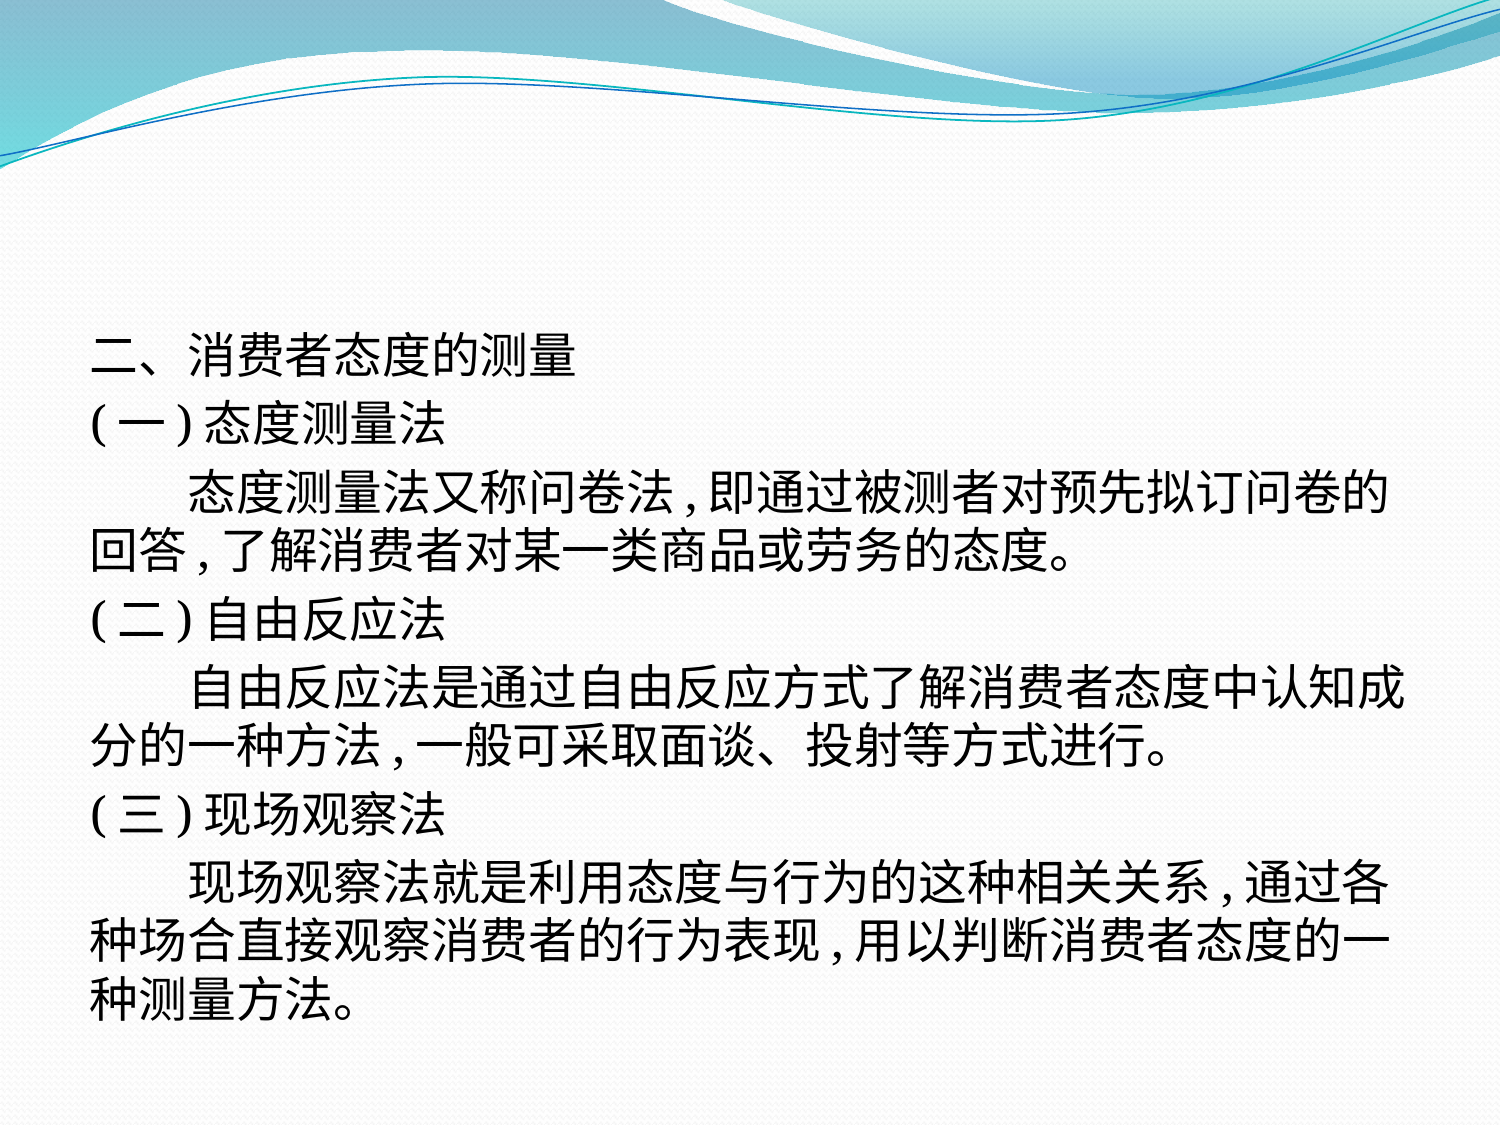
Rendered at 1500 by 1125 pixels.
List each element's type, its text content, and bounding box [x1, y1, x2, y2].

list 二、消费者态度的测量 (一)态度测量法 态度测量法又称问卷法,即通过被测者对预先拟订问卷的回答,了解消费者对某一类商品或劳务的态度。 (二)自由反应法 自由反应法是通过自由反应方式了解消费者态度中认知成分的一种方法,一般可采取面谈、投射等方式进行。 (三)现场观察法 现场观察法就是利用态度与行为的这种相关关系,通过各种场合直接观察消费者的行为表现,用以判断消费者态度的一种测量方法。 [75, 317, 1425, 1038]
